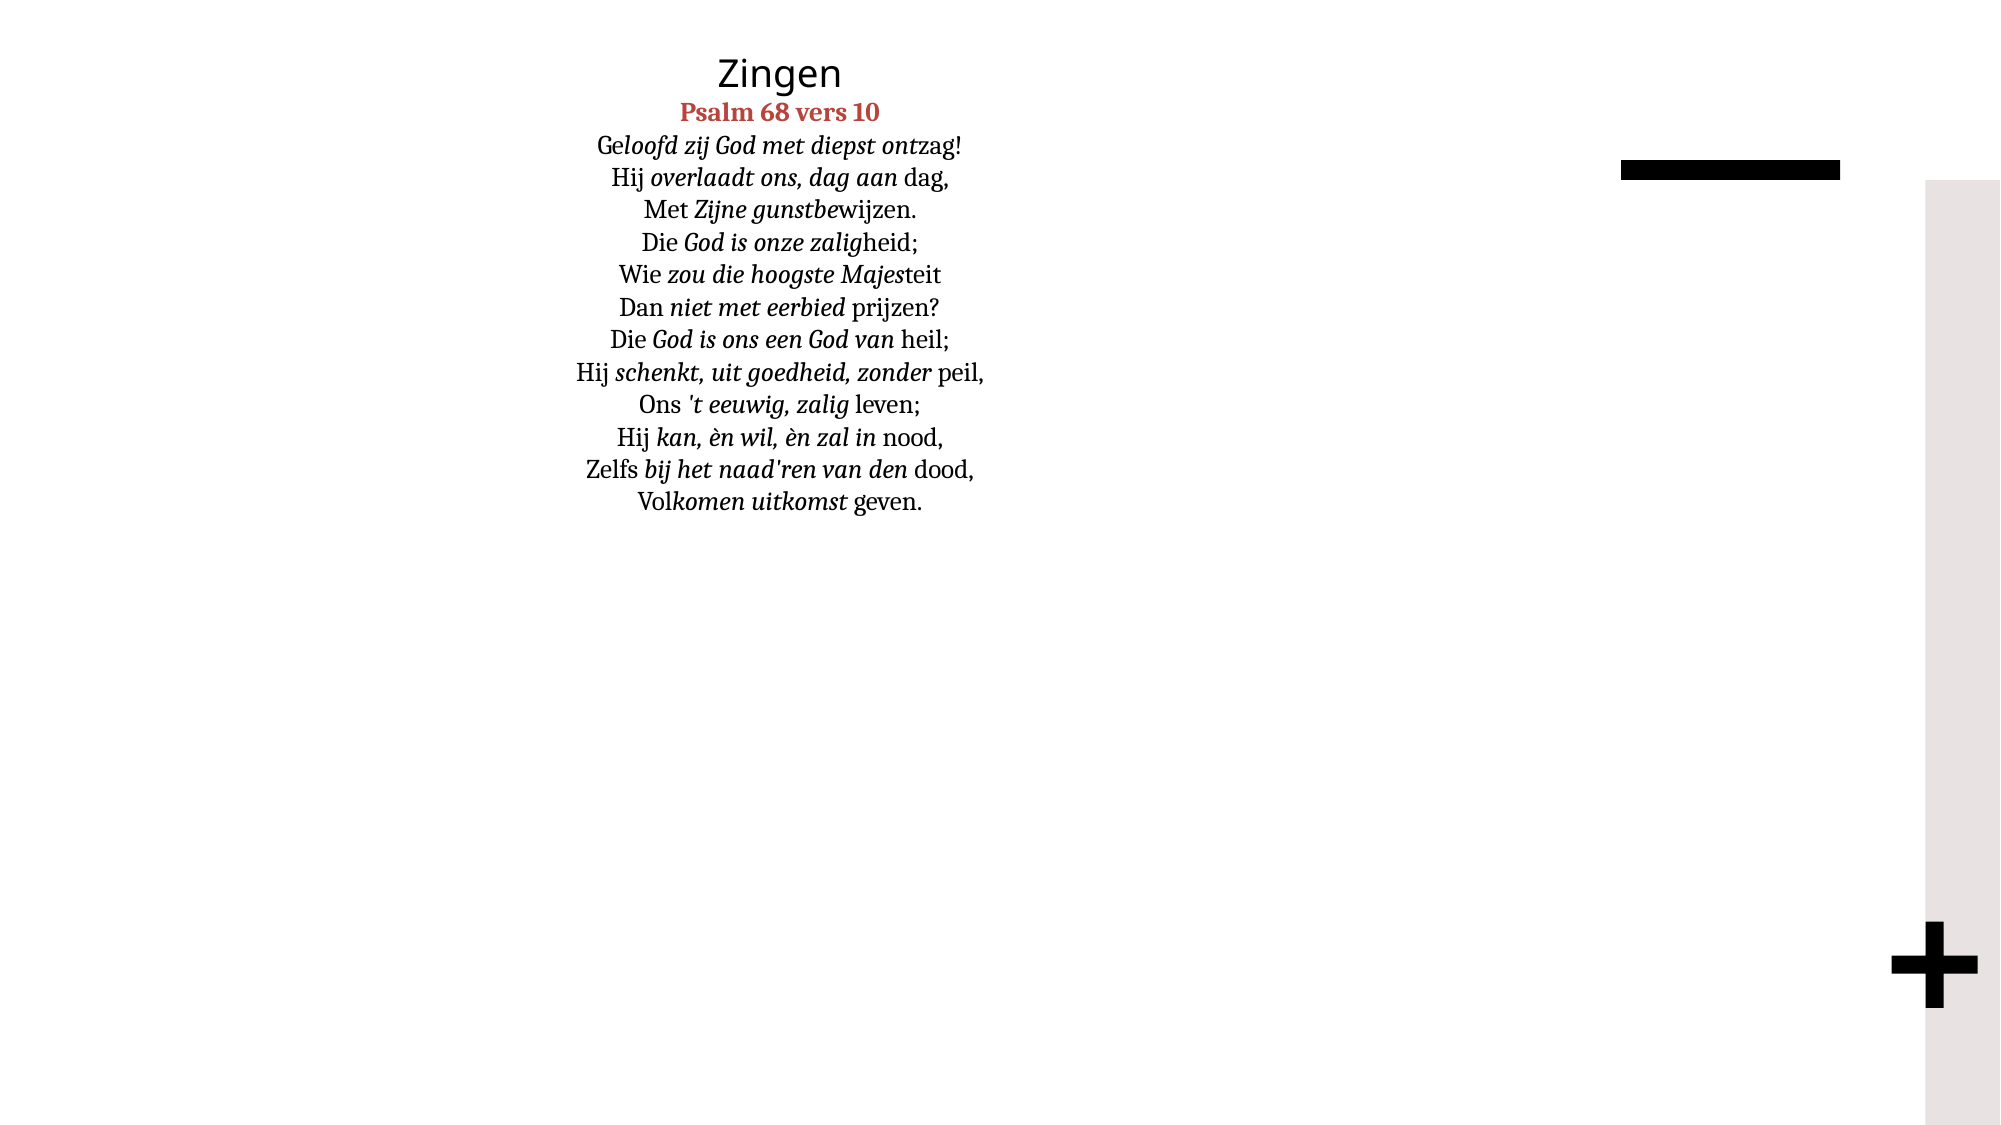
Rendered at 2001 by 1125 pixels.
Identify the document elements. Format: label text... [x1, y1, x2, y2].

title Zingen Psalm 68 vers 10 Geloofd zij God met diepst ontzag! Hij overlaadt ons, dag aan dag, Met Zijne gunstbewijzen. Die God is onze zaligheid; Wie zou die hoogste Majesteit Dan niet met eerbied prijzen? Die God is ons een God van heil; Hij schenkt, uit goedheid, zonder peil, Ons 't eeuwig, zalig leven; Hij kan, èn wil, èn zal in nood, Zelfs bij het naad'ren van den dood, Volkomen uitkomst geven. [101, 41, 1459, 563]
